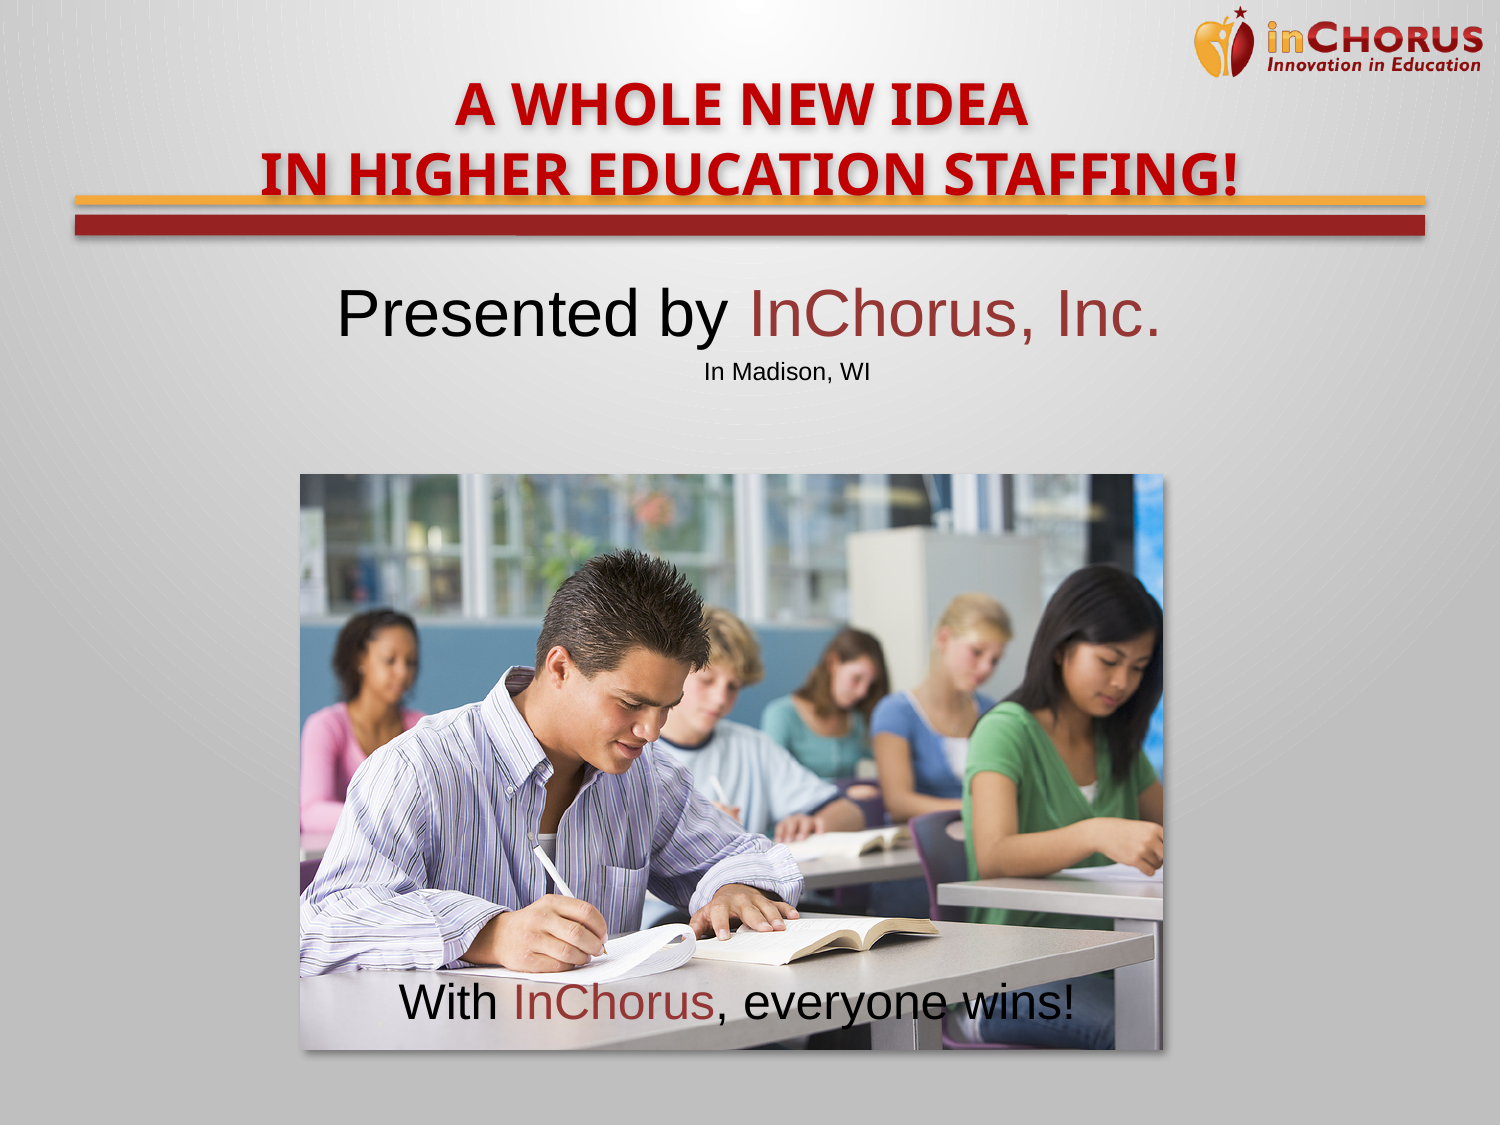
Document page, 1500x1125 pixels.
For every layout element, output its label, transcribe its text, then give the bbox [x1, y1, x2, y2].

picture [1190, 4, 1488, 80]
picture [299, 474, 1163, 1051]
list Presented by InChorus, Inc. In Madison, WI [75, 262, 1425, 1005]
title A Whole New Idea in higher education Staffing! [75, 87, 1425, 188]
